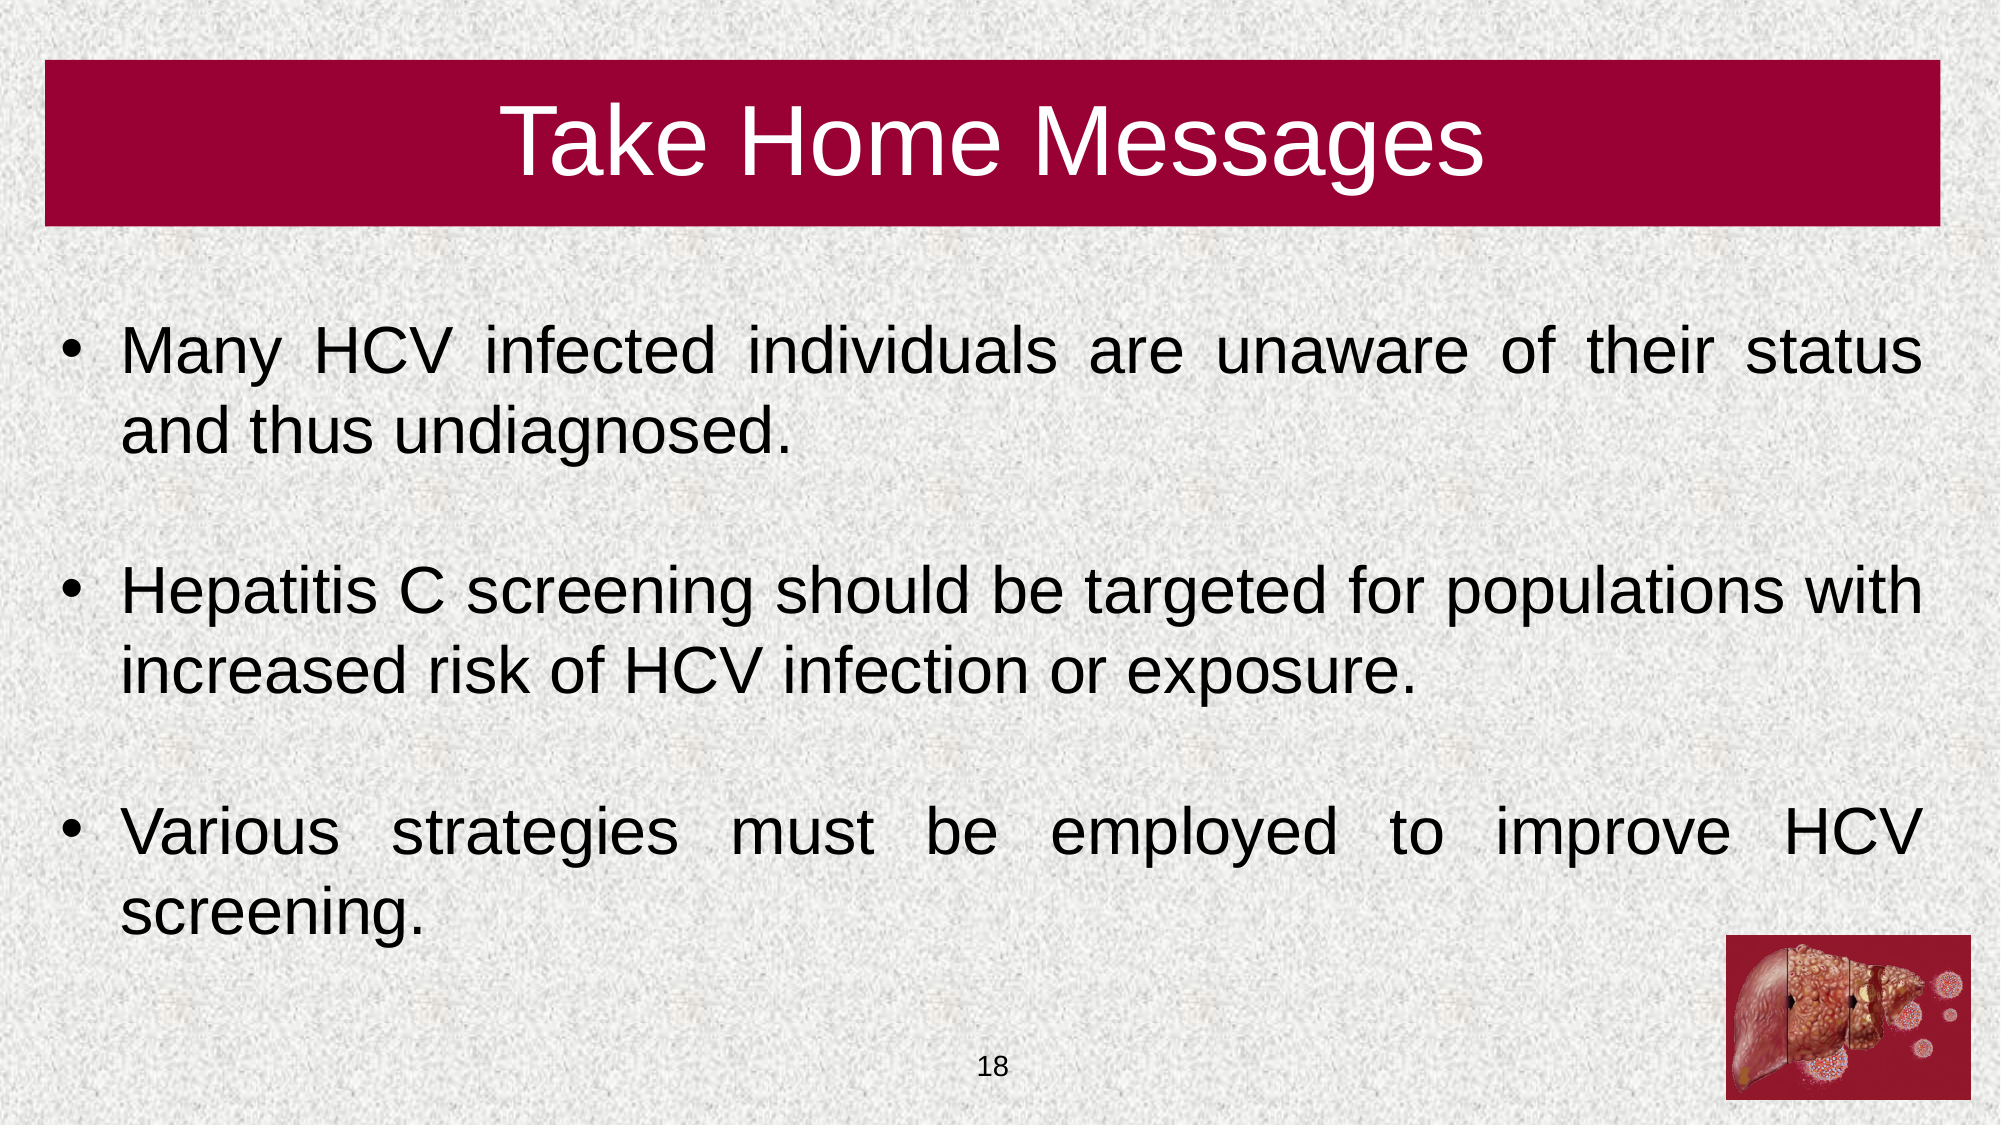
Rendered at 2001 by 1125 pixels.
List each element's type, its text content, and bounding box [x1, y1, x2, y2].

list Many HCV infected individuals are unaware of their status and thus undiagnosed. Hepatitis C screening should be targeted for populations with increased risk of HCV infection or exposure. Various strategies must be employed to improve HCV screening. [45, 299, 1941, 1014]
slide_number 18 [1412, 1042, 1863, 1103]
text_box 18 [767, 1039, 1218, 1100]
text_box Take Home Messages [45, 59, 1941, 227]
picture [0, 0, 2001, 1125]
